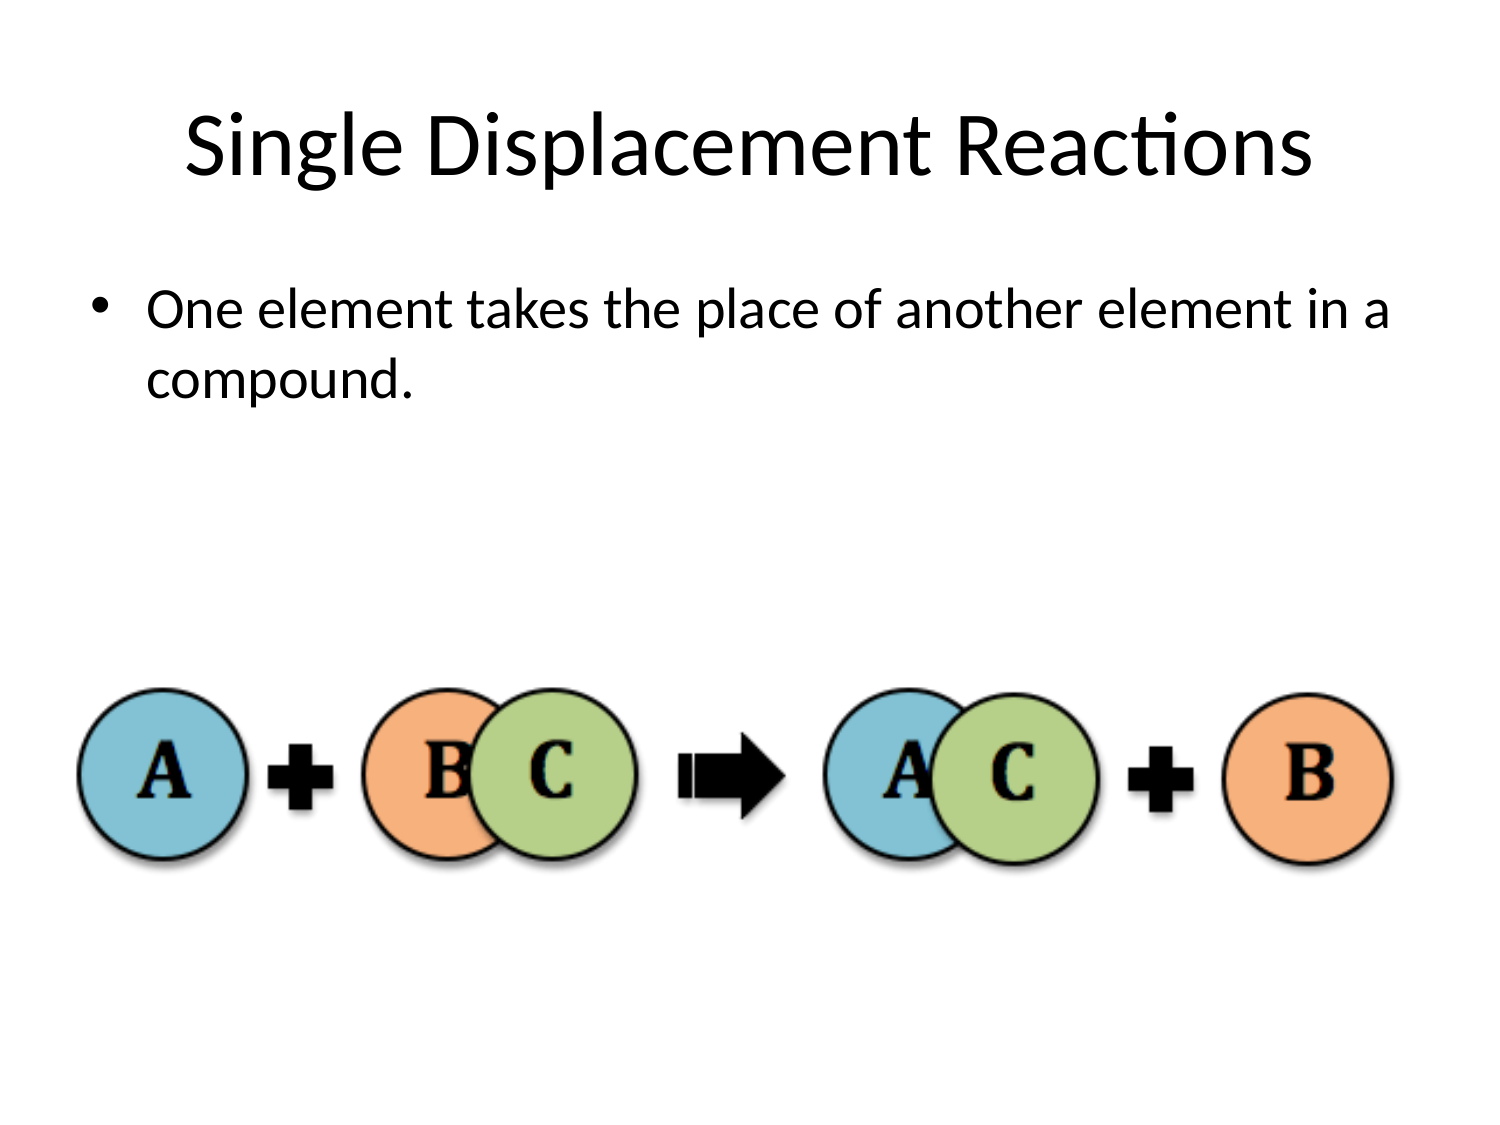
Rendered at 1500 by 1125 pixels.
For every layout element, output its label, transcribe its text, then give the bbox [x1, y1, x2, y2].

list One element takes the place of another element in a compound. [75, 262, 1425, 533]
title Single Displacement Reactions [75, 45, 1425, 233]
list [74, 583, 1426, 1006]
